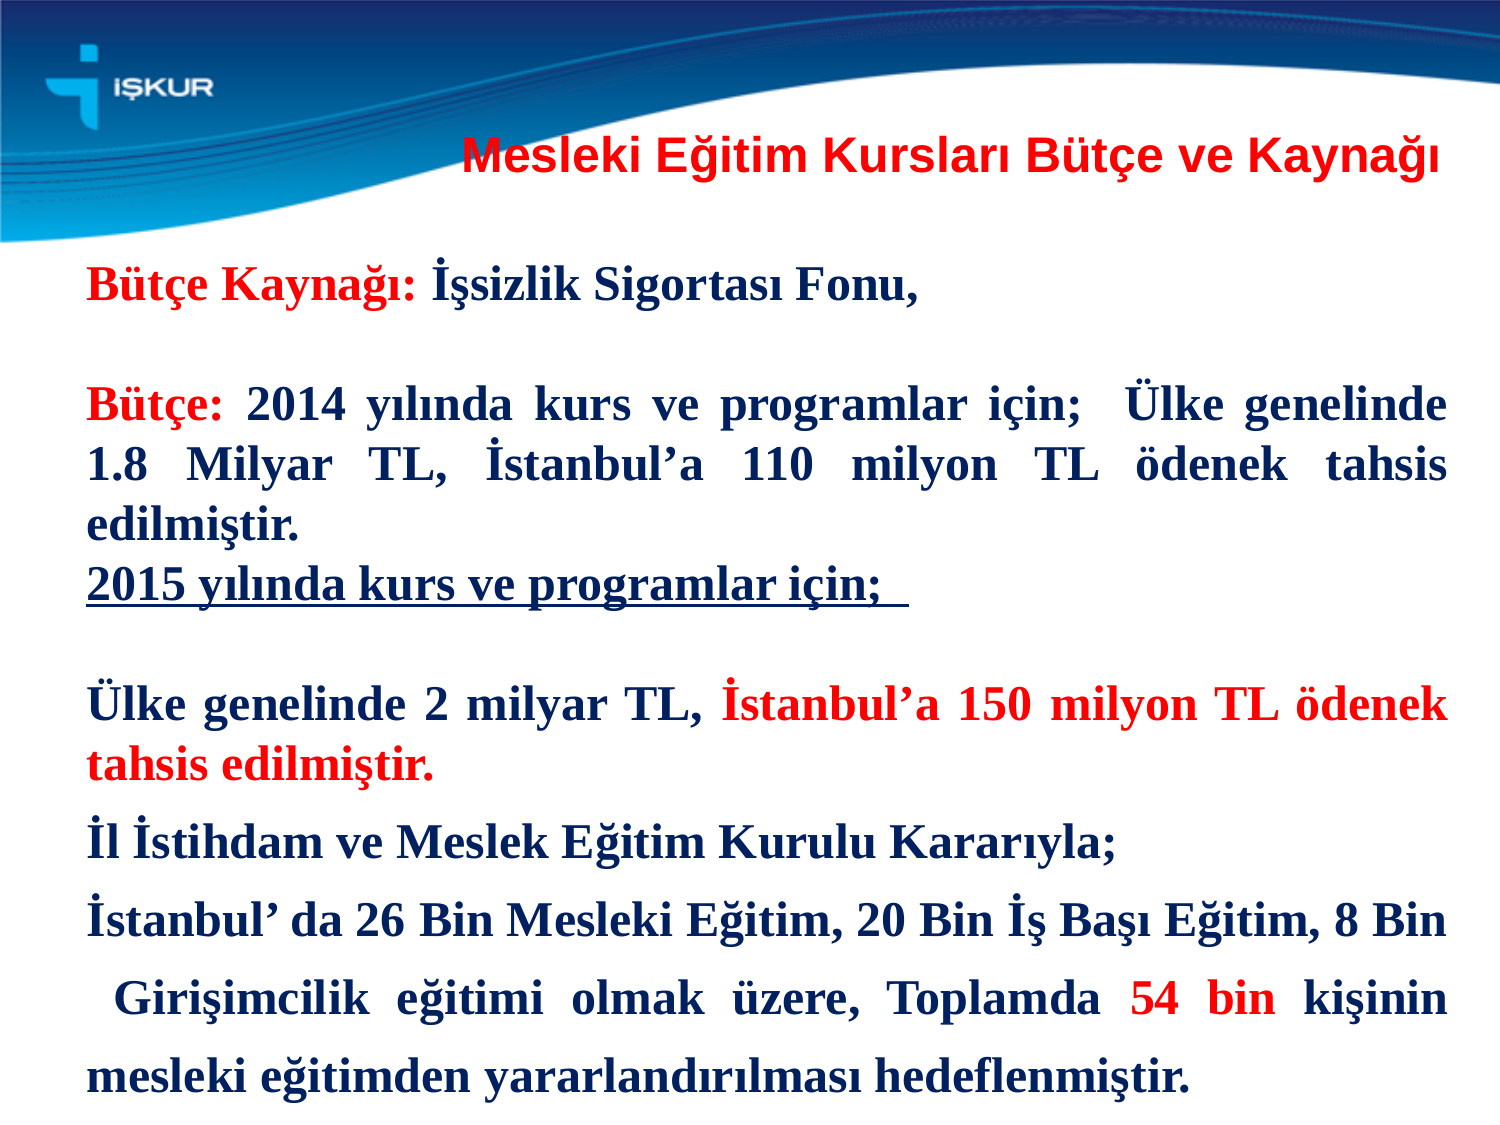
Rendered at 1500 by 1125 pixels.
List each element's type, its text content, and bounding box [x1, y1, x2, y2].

text_box Mesleki Eğitim Kursları Bütçe ve Kaynağı [436, 115, 1458, 191]
picture [0, 0, 1500, 1125]
text_box Bütçe Kaynağı: İşsizlik Sigortası Fonu, Bütçe: 2014 yılında kurs ve programlar için; Ülke genelinde 1.8 Milyar TL, İstanbul’a 110 milyon TL ödenek tahsis edilmiştir. 2015 yılında kurs ve programlar için; Ülke genelinde 2 milyar TL, İstanbul’a 150 milyon TL ödenek tahsis edilmiştir. İl İstihdam ve Meslek Eğitim Kurulu Kararıyla; İstanbul’ da 26 Bin Mesleki Eğitim, 20 Bin İş Başı Eğitim, 8 Bin Girişimcilik eğitimi olmak üzere, Toplamda 54 bin kişinin mesleki eğitimden yararlandırılması hedeflenmiştir. [57, 243, 1464, 1110]
